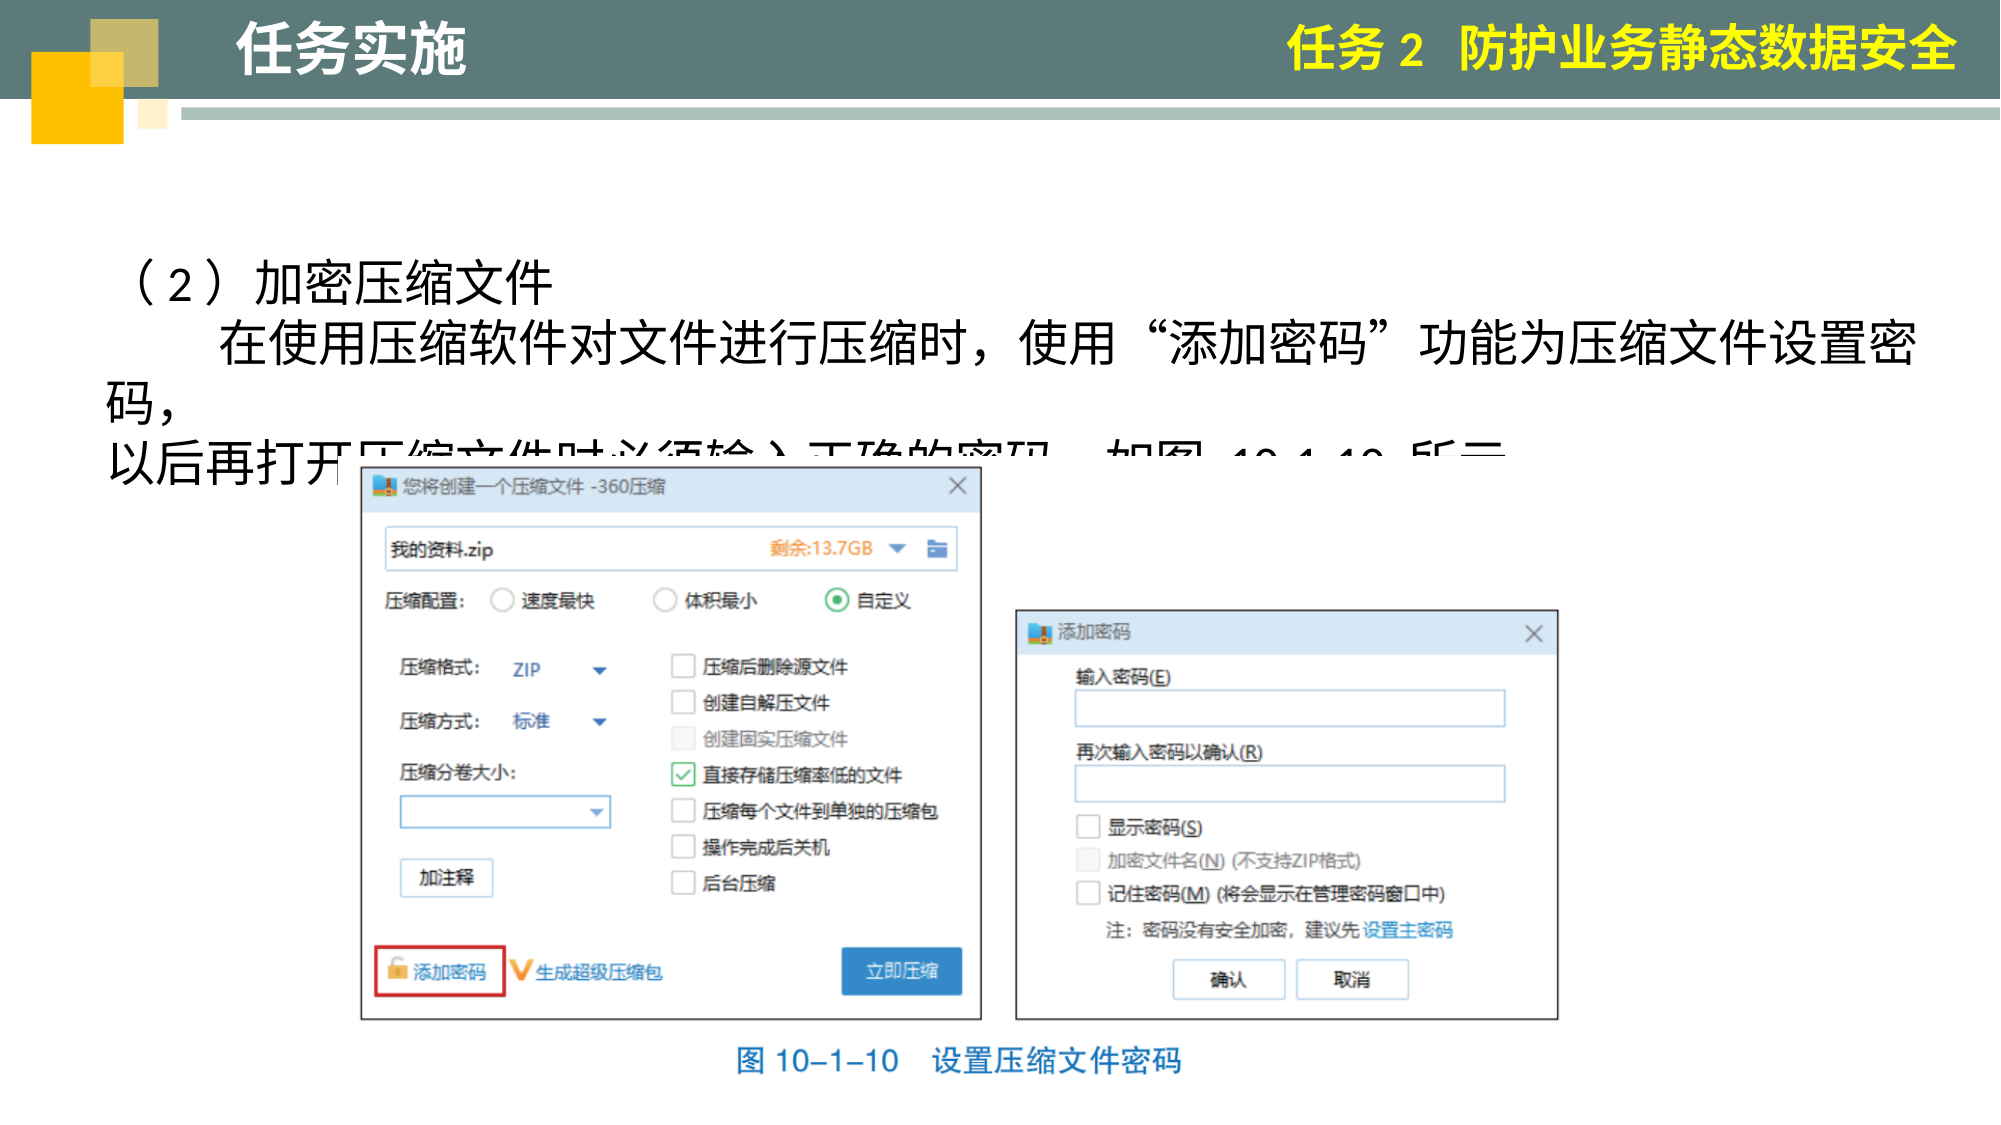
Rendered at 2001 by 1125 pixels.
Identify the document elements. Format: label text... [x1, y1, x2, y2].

picture [338, 456, 1579, 1089]
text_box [0, 0, 2000, 145]
text_box （2）加密压缩文件 在使用压缩软件对文件进行压缩时，使用“添加密码”功能为压缩文件设置密码， 以后再打开压缩文件时必须输入正确的密码，如图 10-1-10 所示。 [90, 243, 1951, 499]
